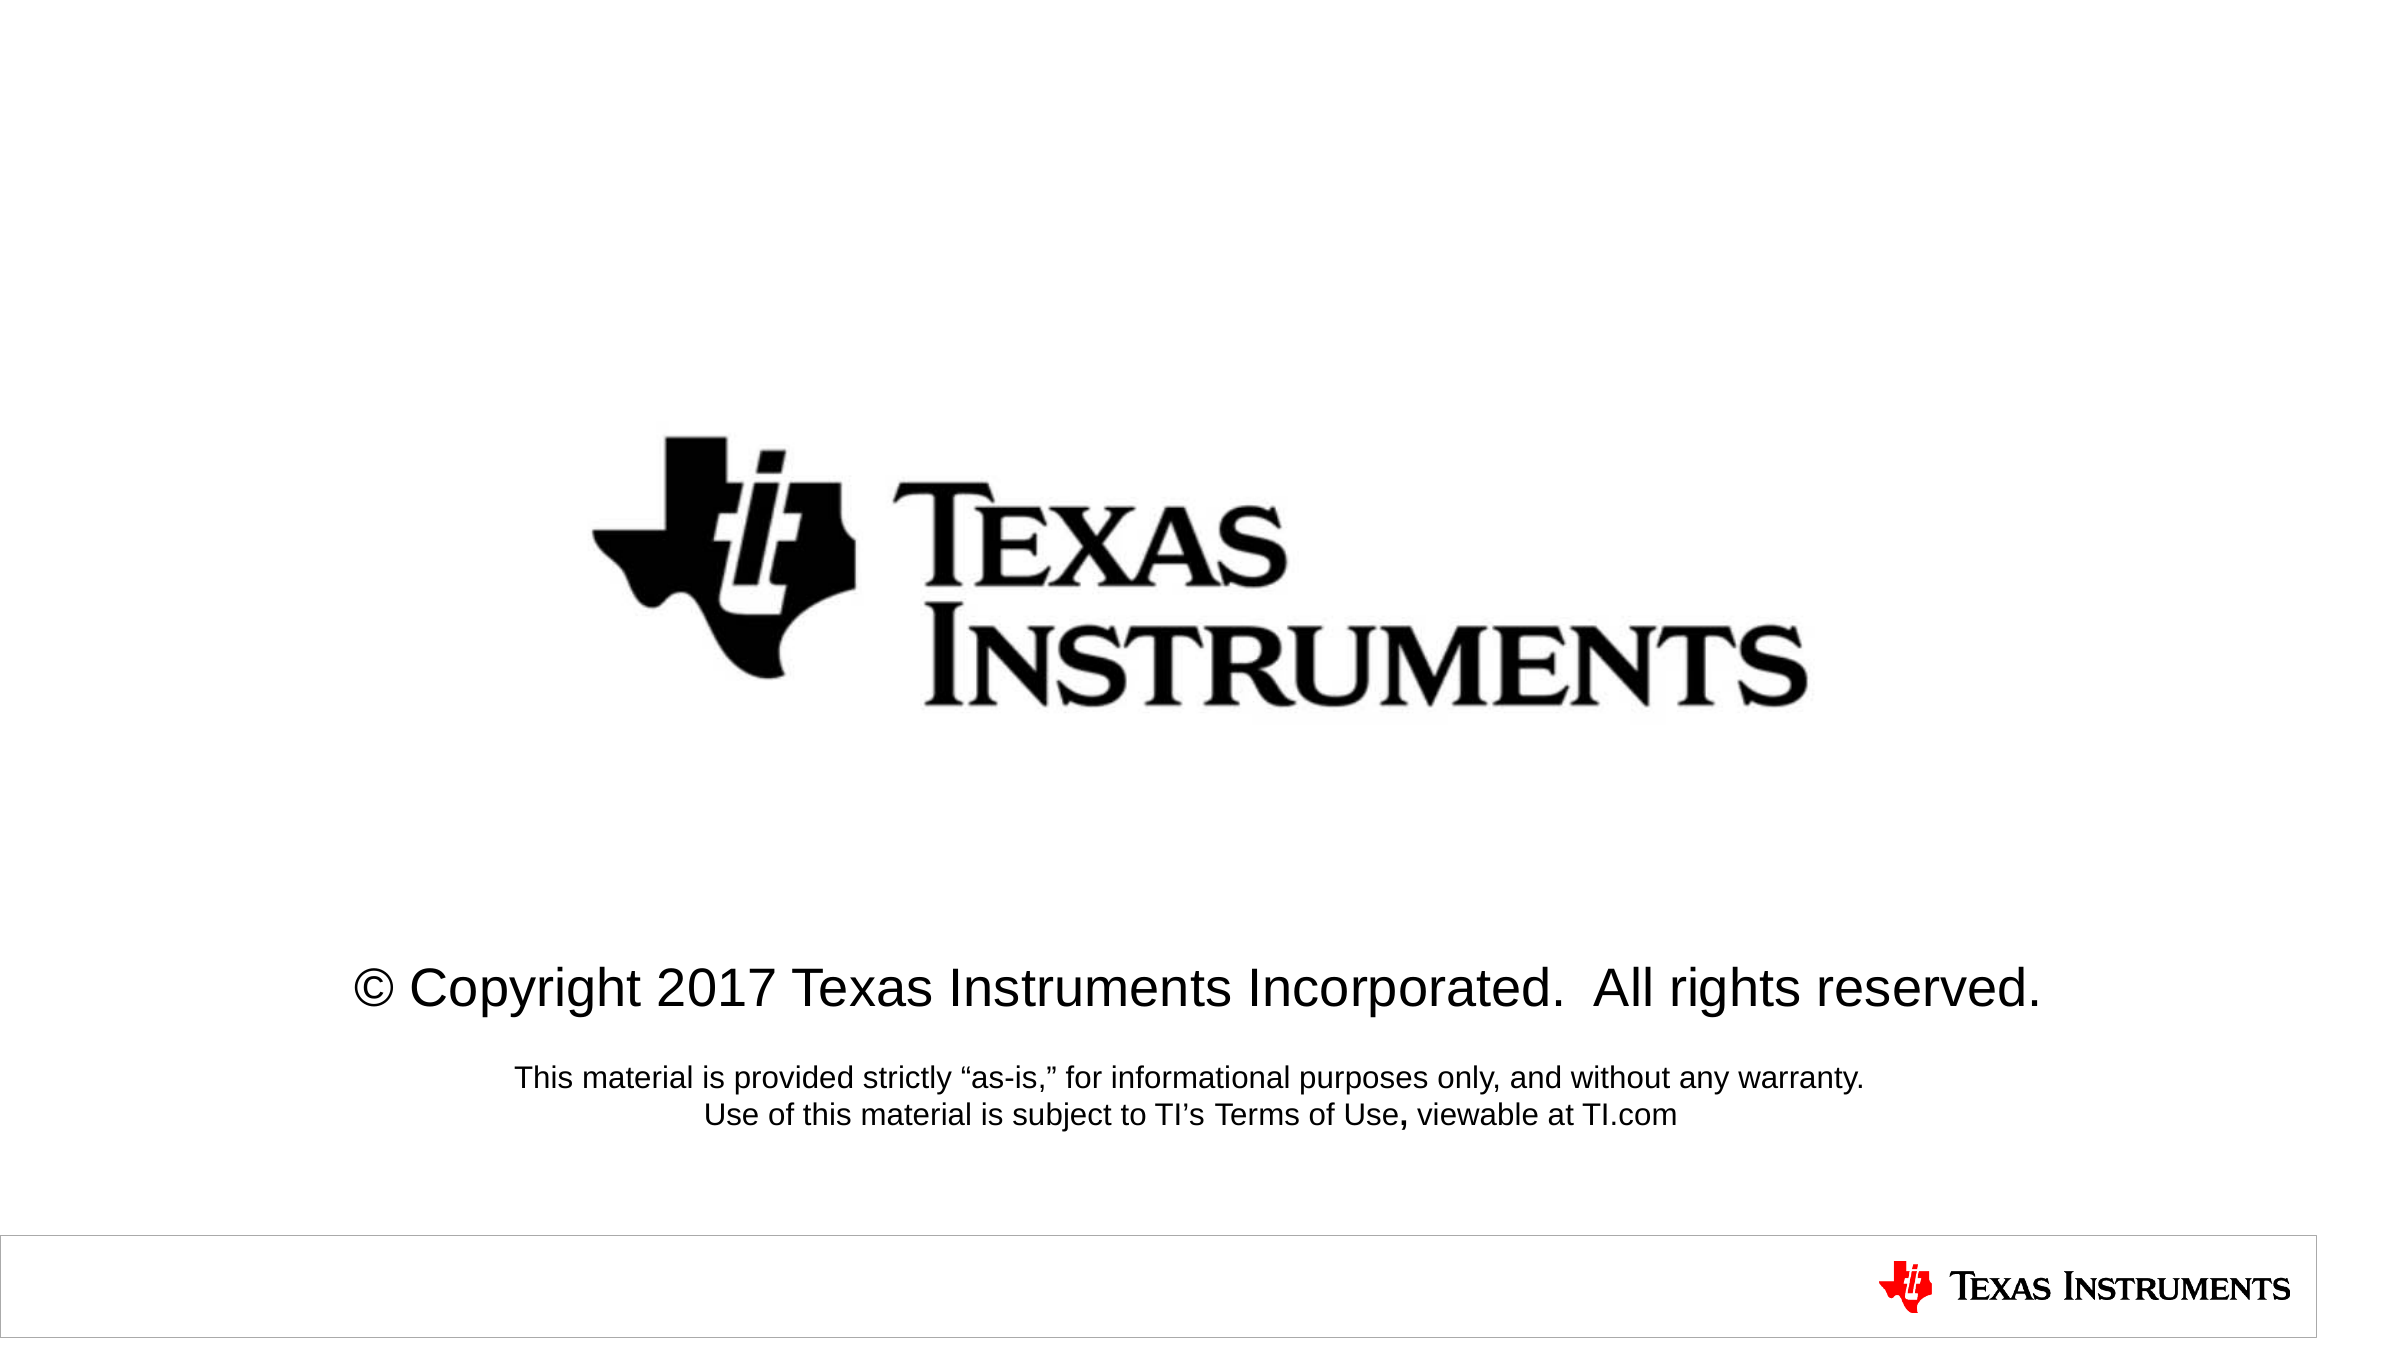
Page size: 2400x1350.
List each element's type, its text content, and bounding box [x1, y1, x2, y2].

picture [1879, 1261, 2290, 1313]
picture [243, 65, 2156, 959]
text_box © Copyright 2017 Texas Instruments Incorporated. All rights reserved. This material is provided strictly “as-is,” for informational purposes only, and without any warranty. Use of this material is subject to TI’s Terms of Use, viewable at TI.com [0, 874, 2400, 1184]
